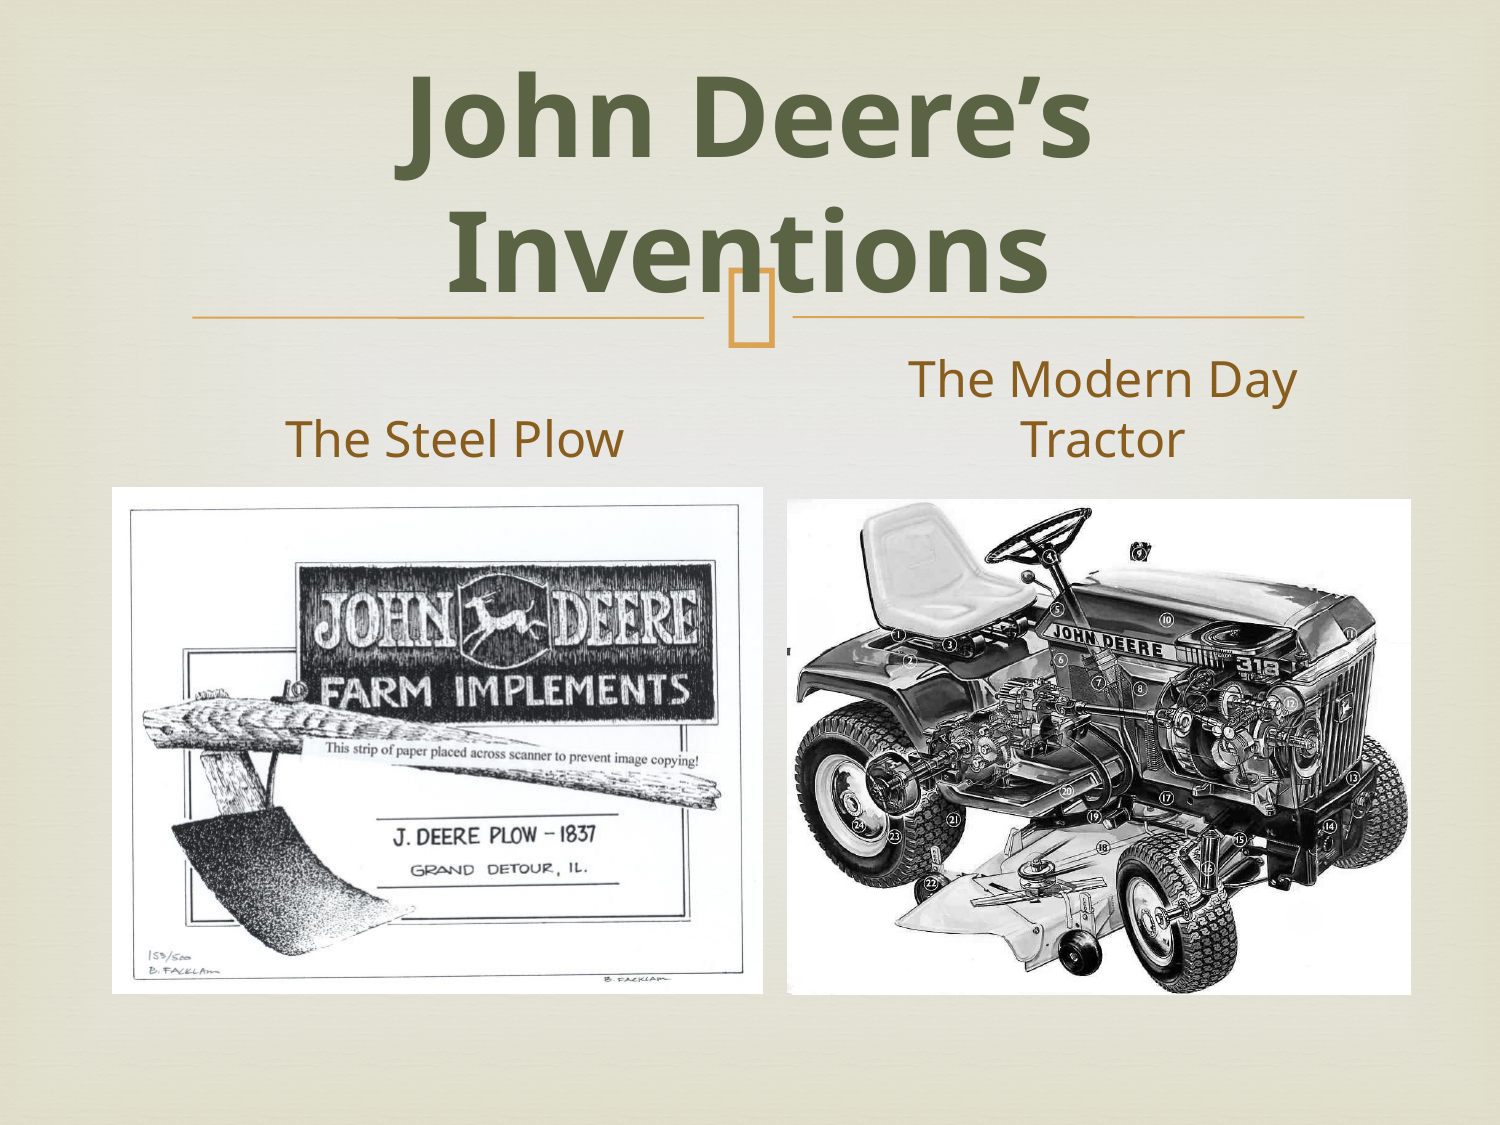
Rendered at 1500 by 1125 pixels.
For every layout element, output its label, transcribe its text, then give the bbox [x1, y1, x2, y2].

title John Deere’s Inventions [112, 93, 1386, 267]
list The Steel Plow [172, 367, 738, 476]
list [786, 499, 1412, 995]
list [111, 486, 763, 994]
list The Modern Day Tractor [820, 367, 1387, 476]
